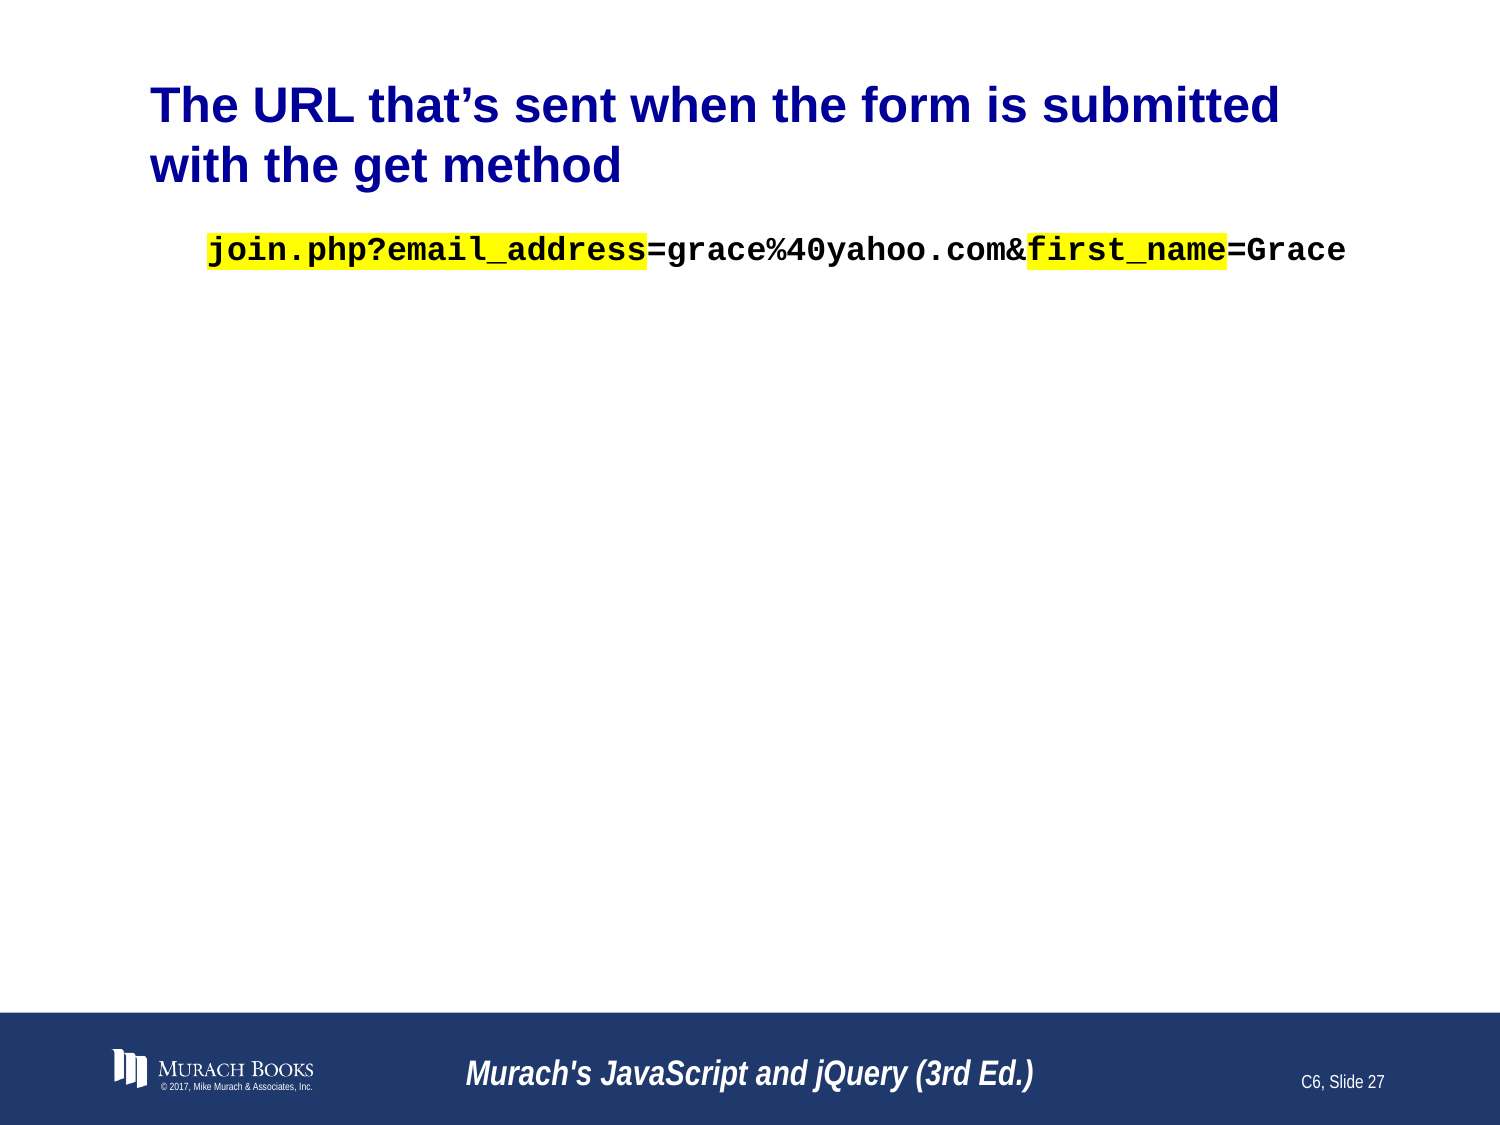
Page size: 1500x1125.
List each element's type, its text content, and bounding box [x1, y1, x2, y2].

slide_number C6, Slide 27 [1087, 1025, 1400, 1100]
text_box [149, 232, 1348, 726]
title The URL that’s sent when the form is submitted with the get method [150, 102, 1350, 164]
footer © 2017, Mike Murach & Associates, Inc. [12, 1025, 463, 1100]
slide_number Murach's JavaScript and jQuery (3rd Ed.) [463, 1025, 1050, 1100]
